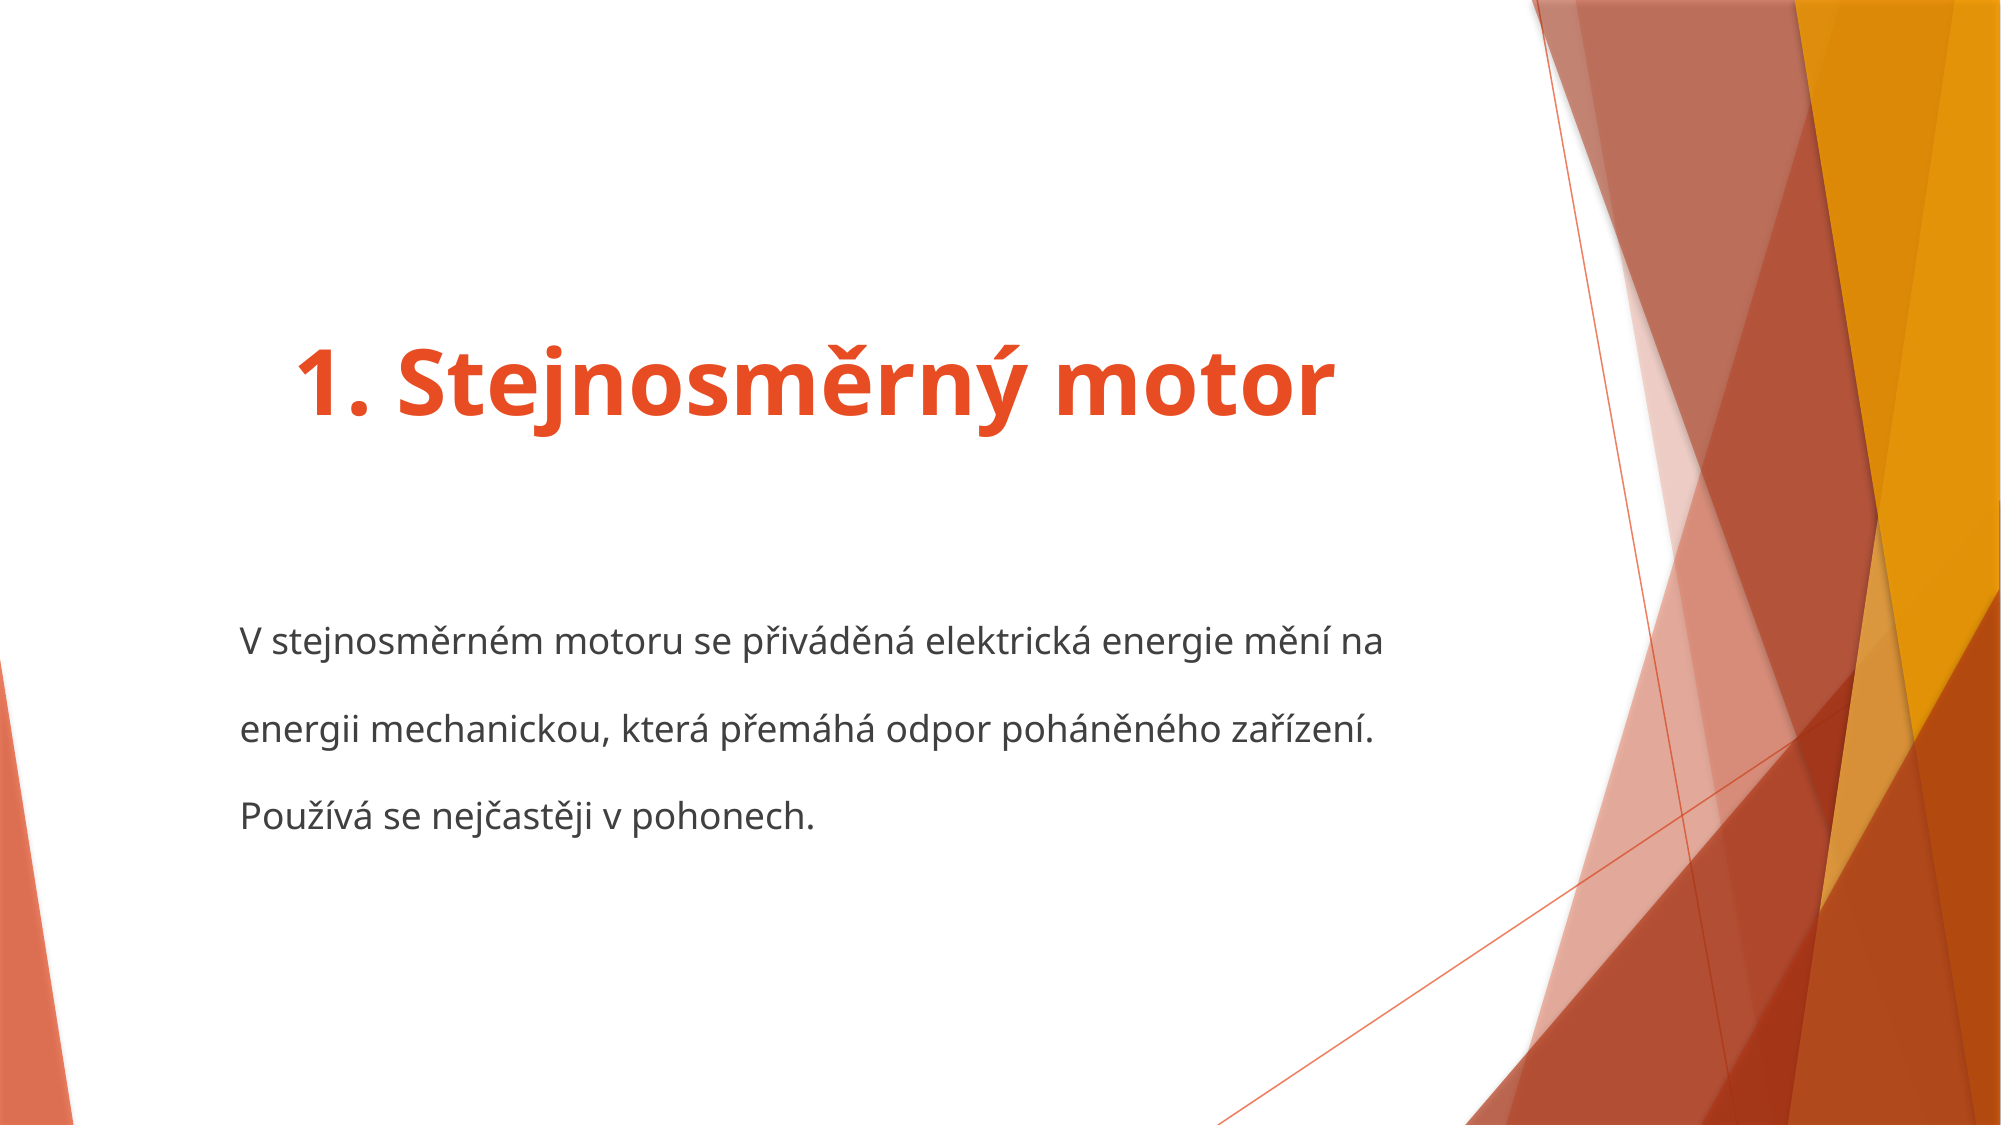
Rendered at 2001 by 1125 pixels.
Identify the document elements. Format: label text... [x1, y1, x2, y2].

title 1. Stejnosměrný motor [111, 99, 1522, 659]
list V stejnosměrném motoru se přiváděná elektrická energie mění na energii mechanickou, která přemáhá odpor poháněného zařízení. Používá se nejčastěji v pohonech. [224, 587, 1635, 846]
